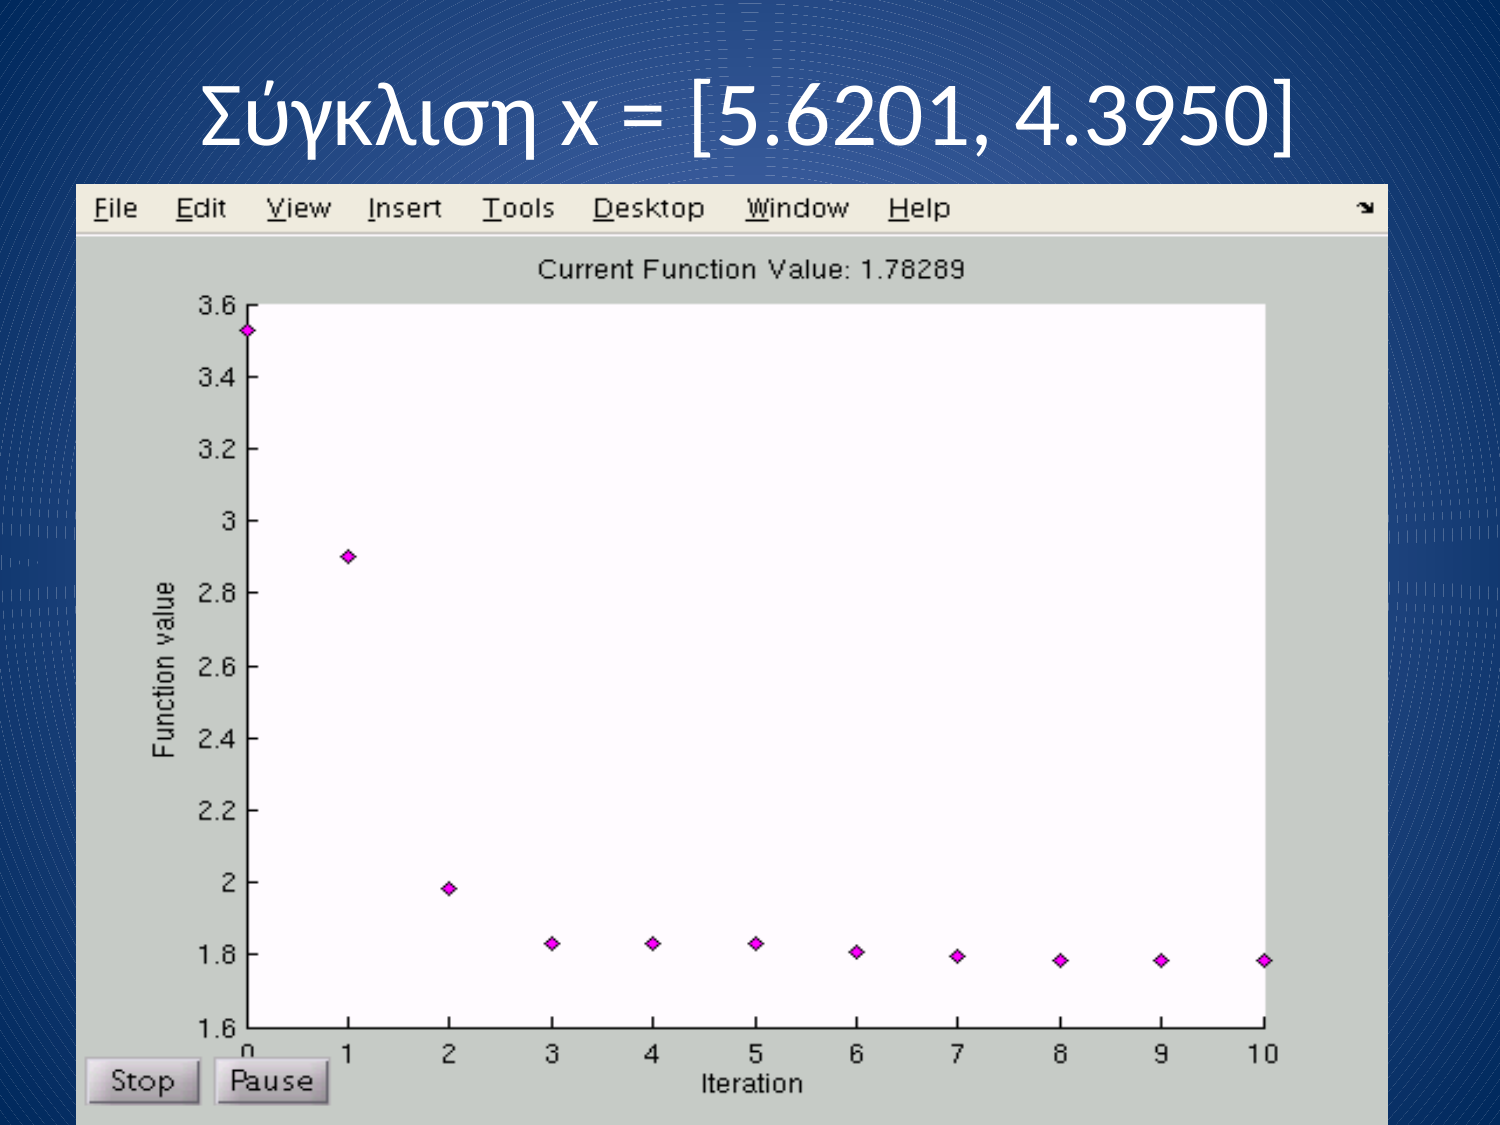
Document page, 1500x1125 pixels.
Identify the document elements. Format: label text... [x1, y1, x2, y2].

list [76, 184, 1389, 1125]
title Σύγκλιση x = [5.6201, 4.3950] [75, 45, 1425, 173]
